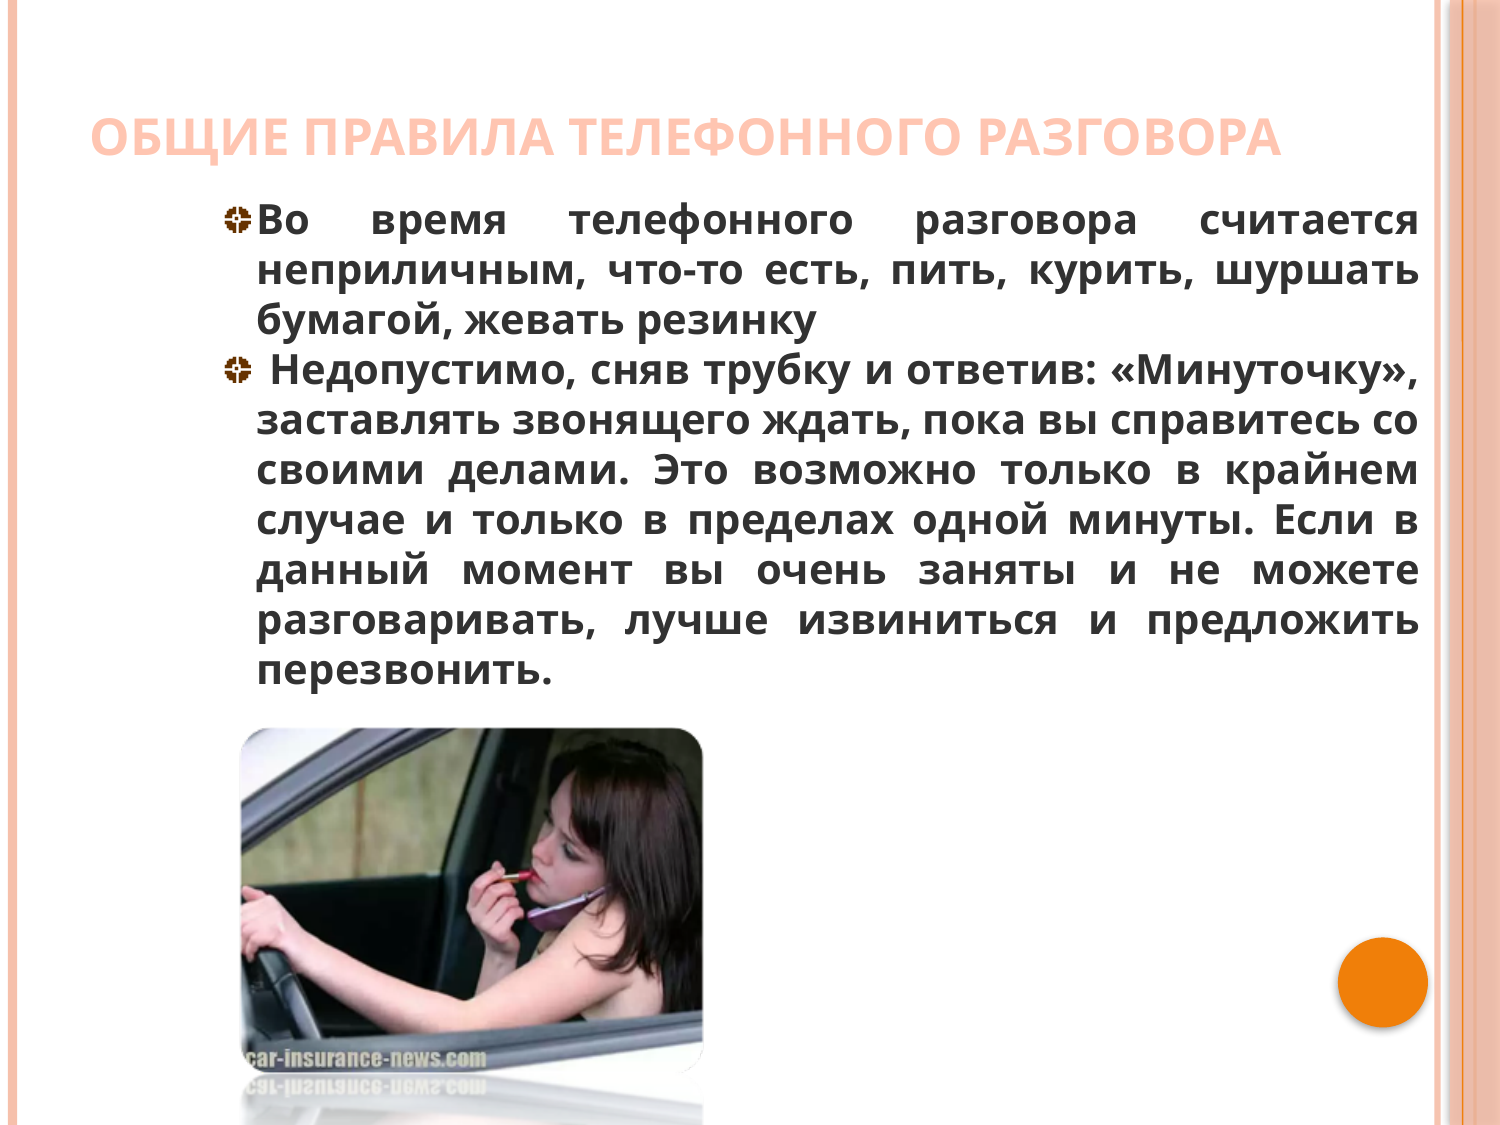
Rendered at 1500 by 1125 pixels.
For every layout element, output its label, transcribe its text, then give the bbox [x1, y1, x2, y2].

picture [221, 203, 251, 233]
picture [221, 353, 251, 383]
text_box Во время телефонного разговора считается неприличным, что-то есть, пить, курить, шуршать бумагой, жевать резинку Недопустимо, сняв трубку и ответив: «Минуточку», заставлять звонящего ждать, пока вы справитесь со своими делами. Это возможно только в крайнем случае и только в пределах одной минуты. Если в данный момент вы очень заняты и не можете разговаривать, лучше извиниться и предложить перезвонить. [206, 185, 1436, 701]
title Общие правила телефонного разговора [75, 45, 1300, 233]
picture [237, 726, 708, 1125]
